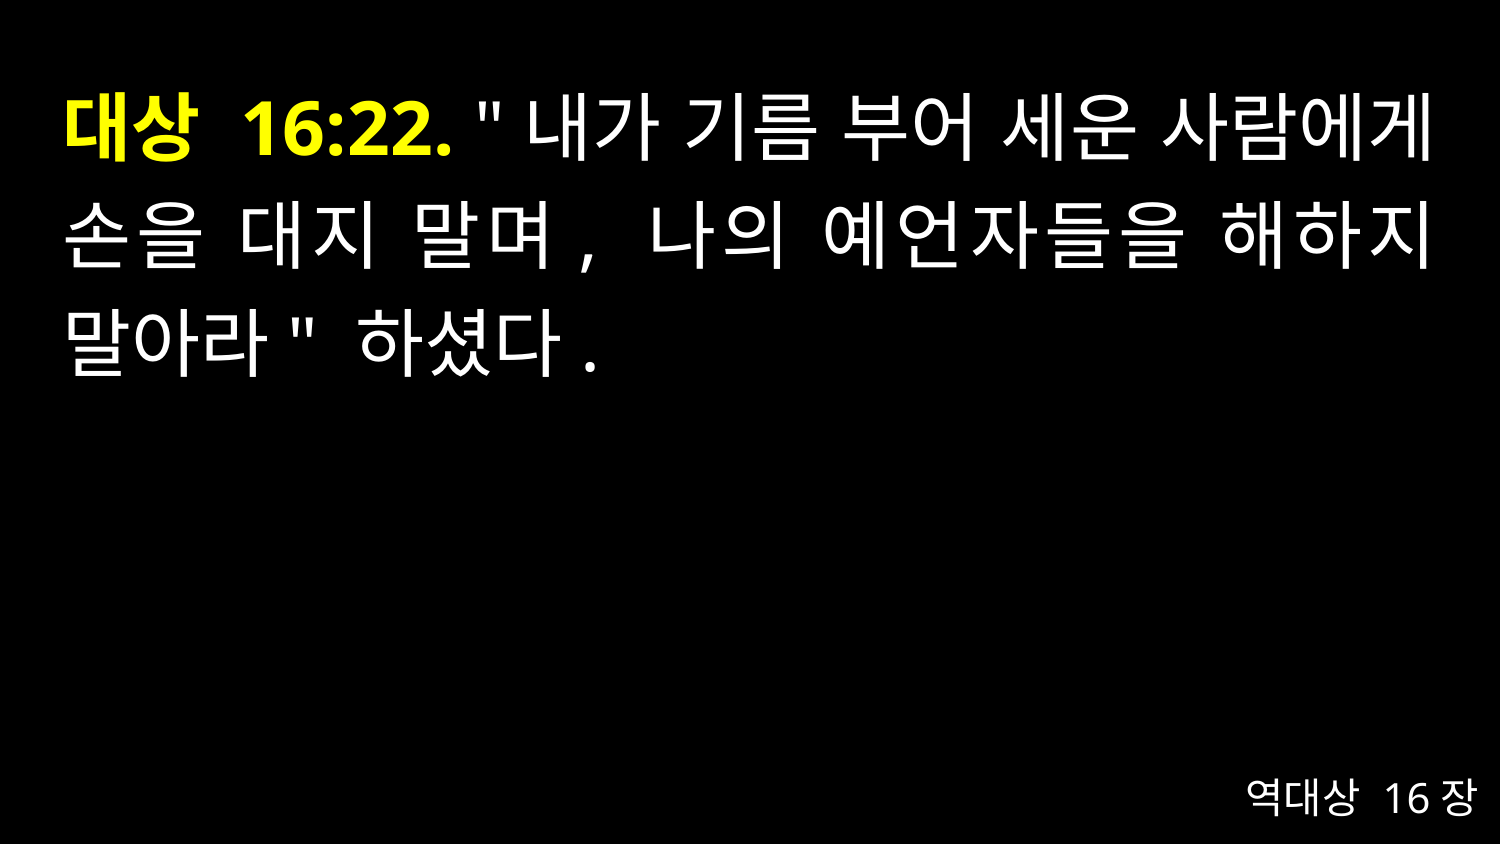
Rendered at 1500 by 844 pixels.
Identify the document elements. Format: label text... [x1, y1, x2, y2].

subtitle 역대상 16장 [916, 770, 1500, 844]
title 대상 16:22. "내가 기름 부어 세운 사람에게 손을 대지 말며, 나의 예언자들을 해하지 말아라" 하셨다. [0, 0, 1500, 844]
